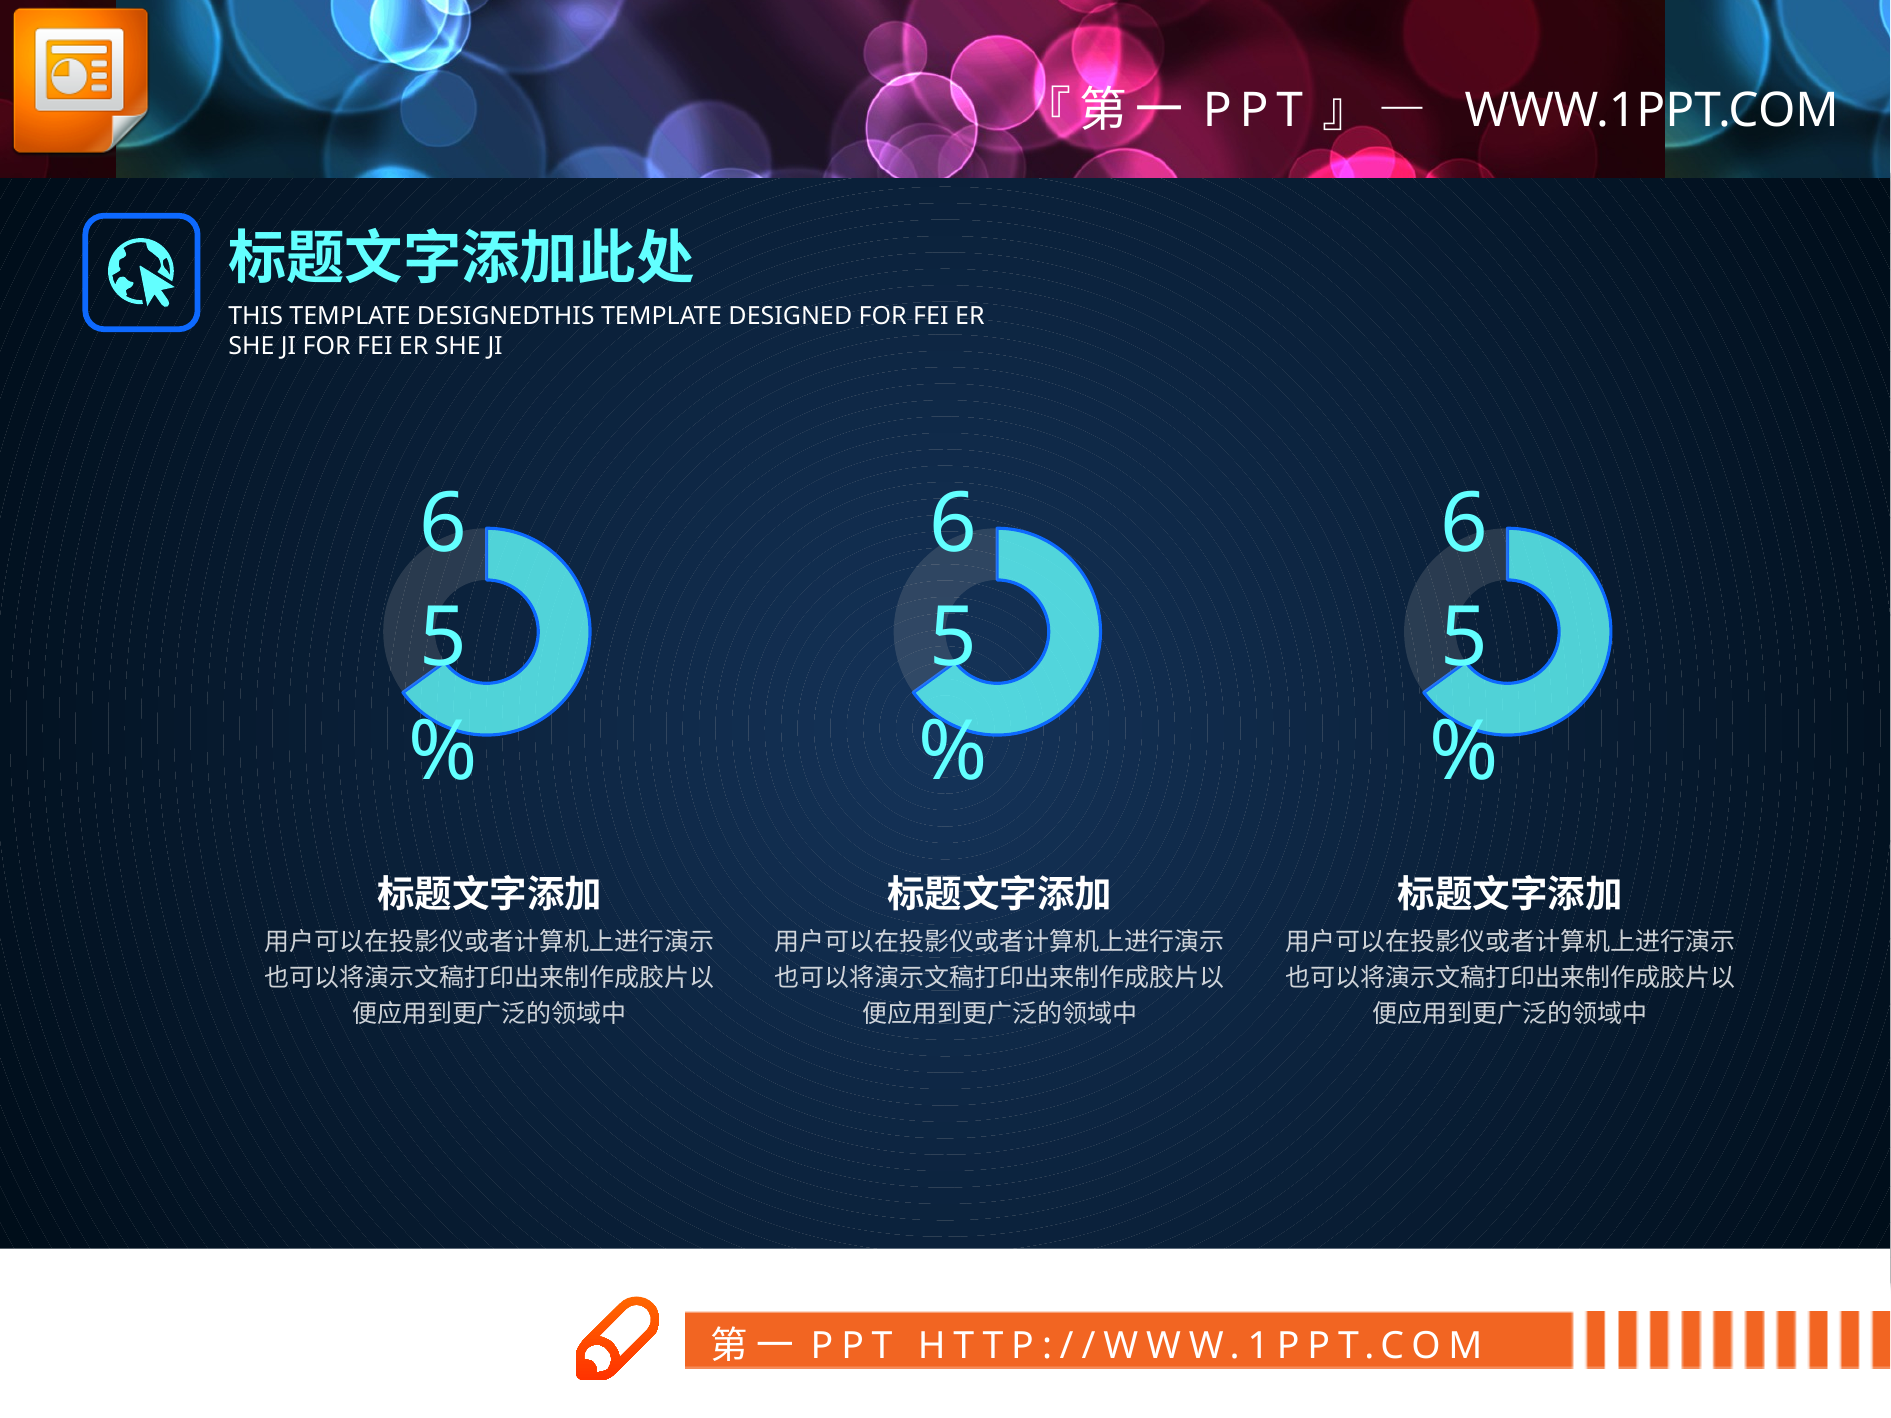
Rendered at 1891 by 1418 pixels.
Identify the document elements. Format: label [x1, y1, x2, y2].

chart [805, 462, 1195, 853]
chart [1316, 462, 1705, 853]
text_box [1267, 853, 1753, 1037]
text_box [85, 212, 1014, 338]
text_box [757, 853, 1243, 1037]
text_box [247, 853, 732, 1037]
picture [685, 1311, 1891, 1369]
picture [0, 0, 1891, 178]
chart [295, 462, 684, 853]
